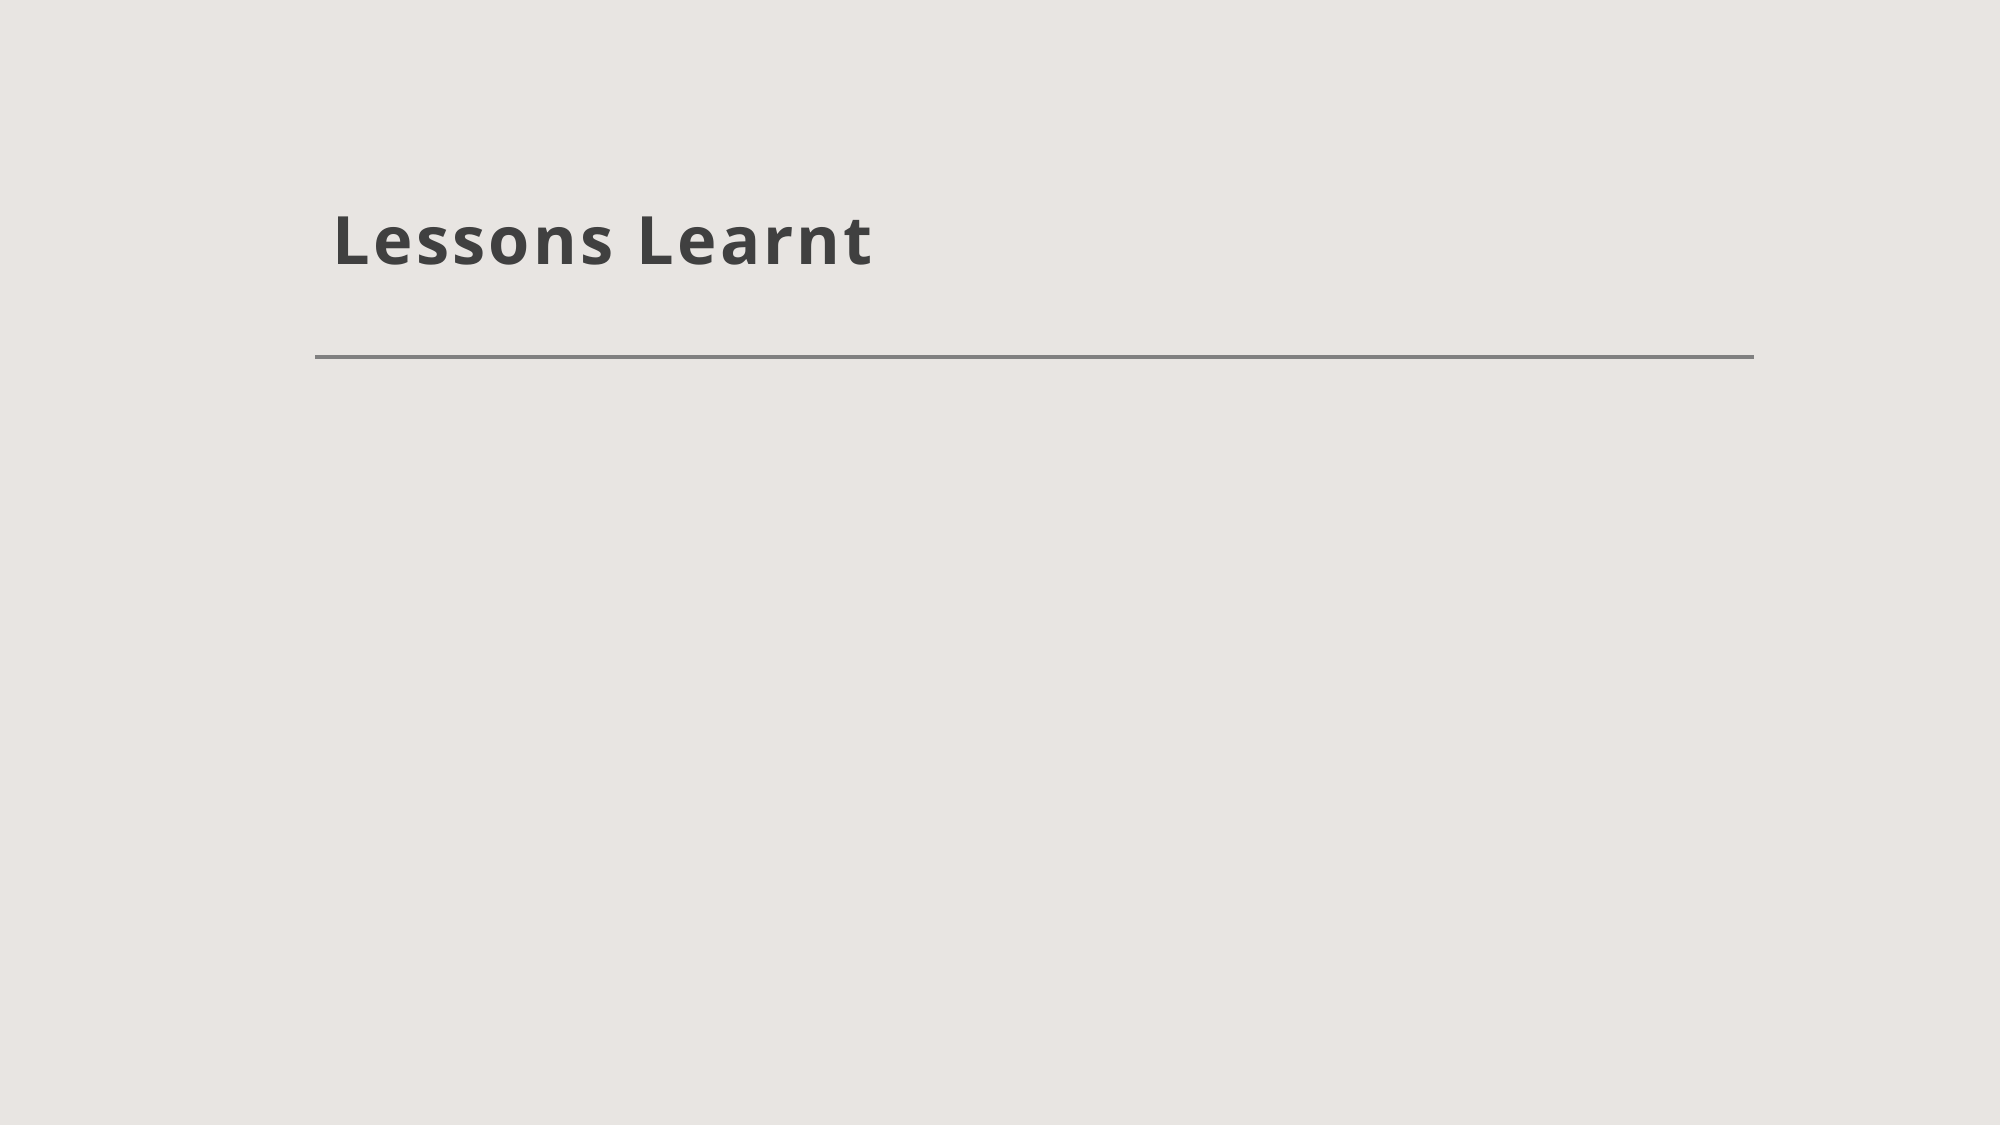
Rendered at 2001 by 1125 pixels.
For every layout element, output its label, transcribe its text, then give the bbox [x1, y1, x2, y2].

title Lessons Learnt [315, 72, 1754, 294]
